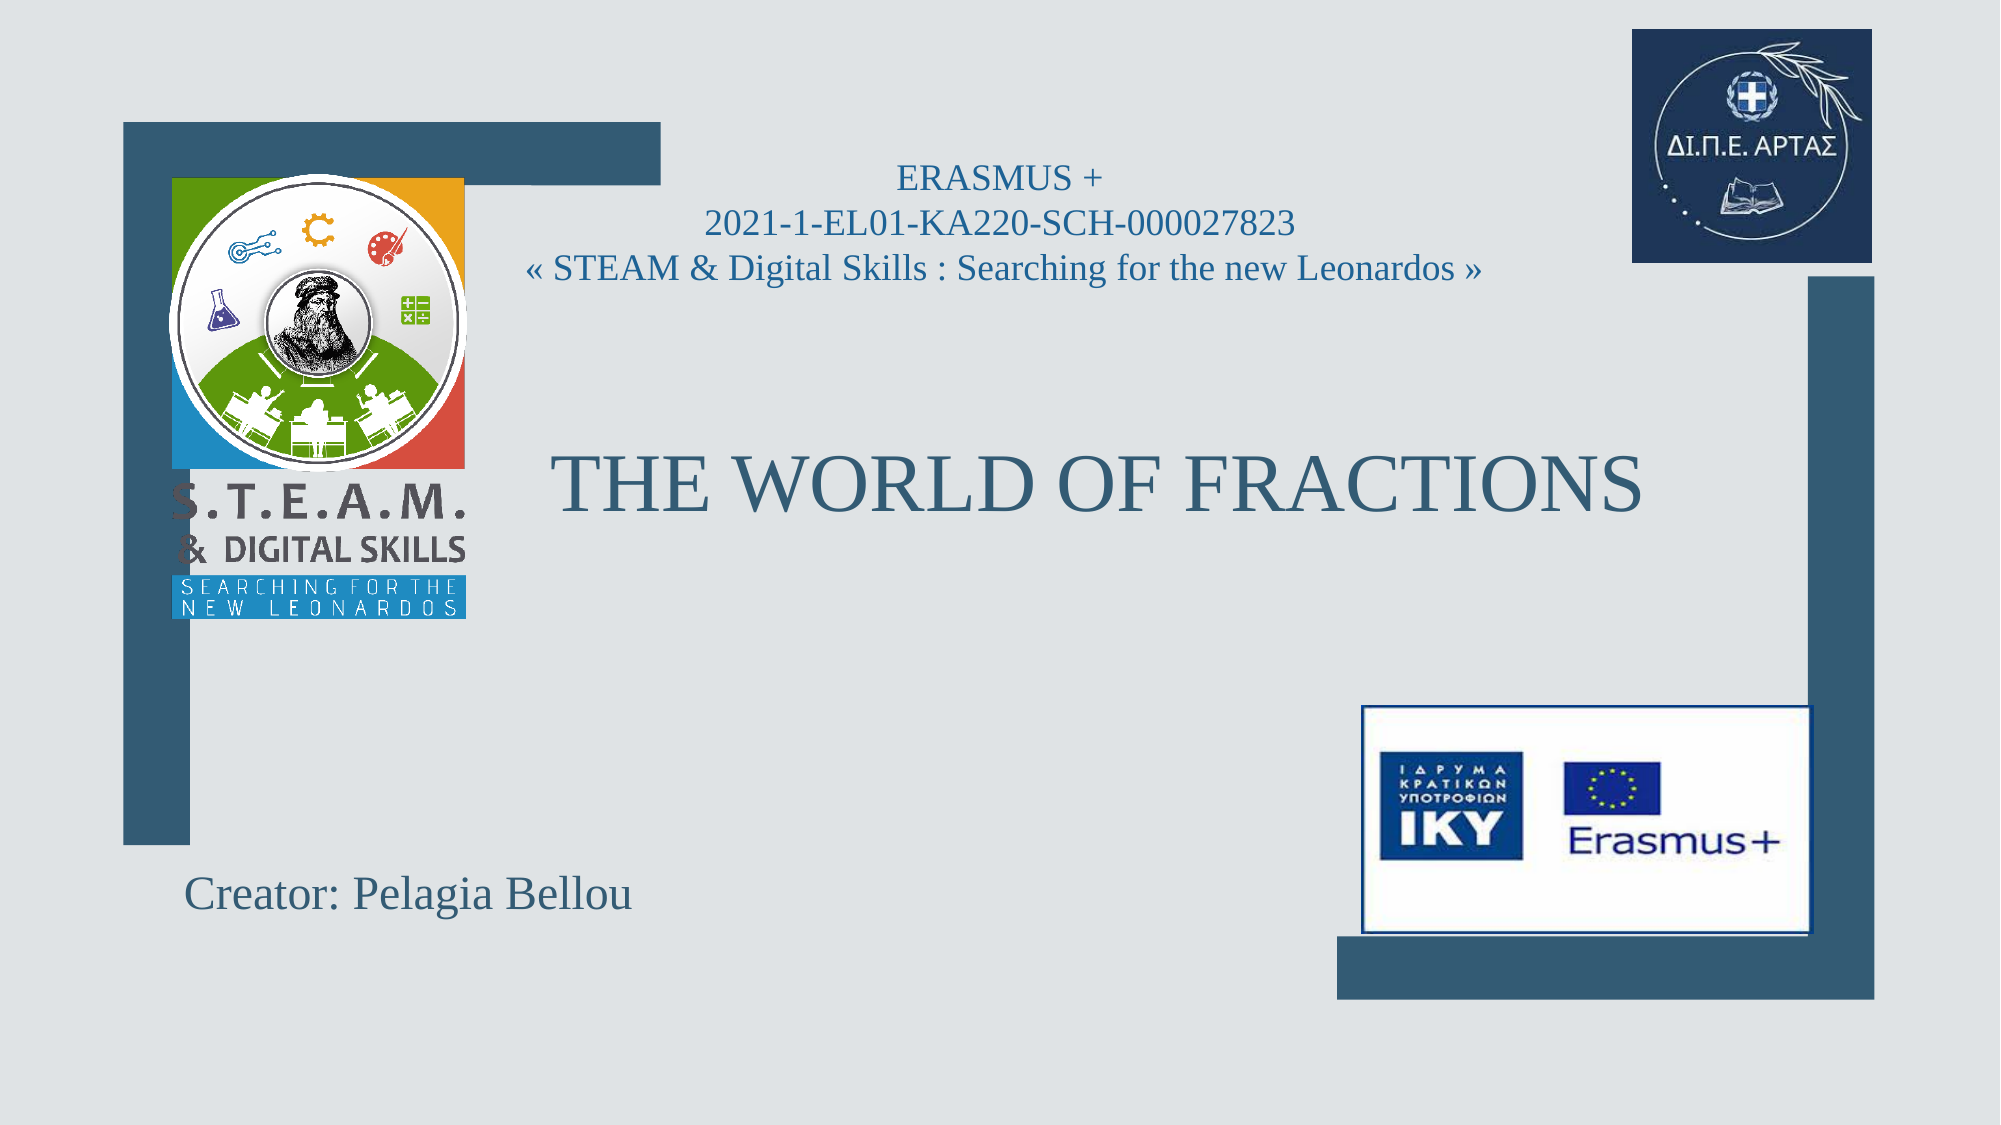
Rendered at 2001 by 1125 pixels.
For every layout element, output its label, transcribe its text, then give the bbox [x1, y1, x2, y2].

text_box ERASMUS + 2021-1-EL01-KA220-SCH-000027823 « STEAM & Digital Skills : Searching for the new Leonardos » [76, 146, 1924, 296]
picture [1632, 29, 1872, 263]
title The world of fractions [467, 339, 1777, 537]
subtitle Creator: Pelagia Bellou [168, 660, 1670, 933]
picture [168, 174, 467, 619]
picture [1361, 705, 1814, 935]
